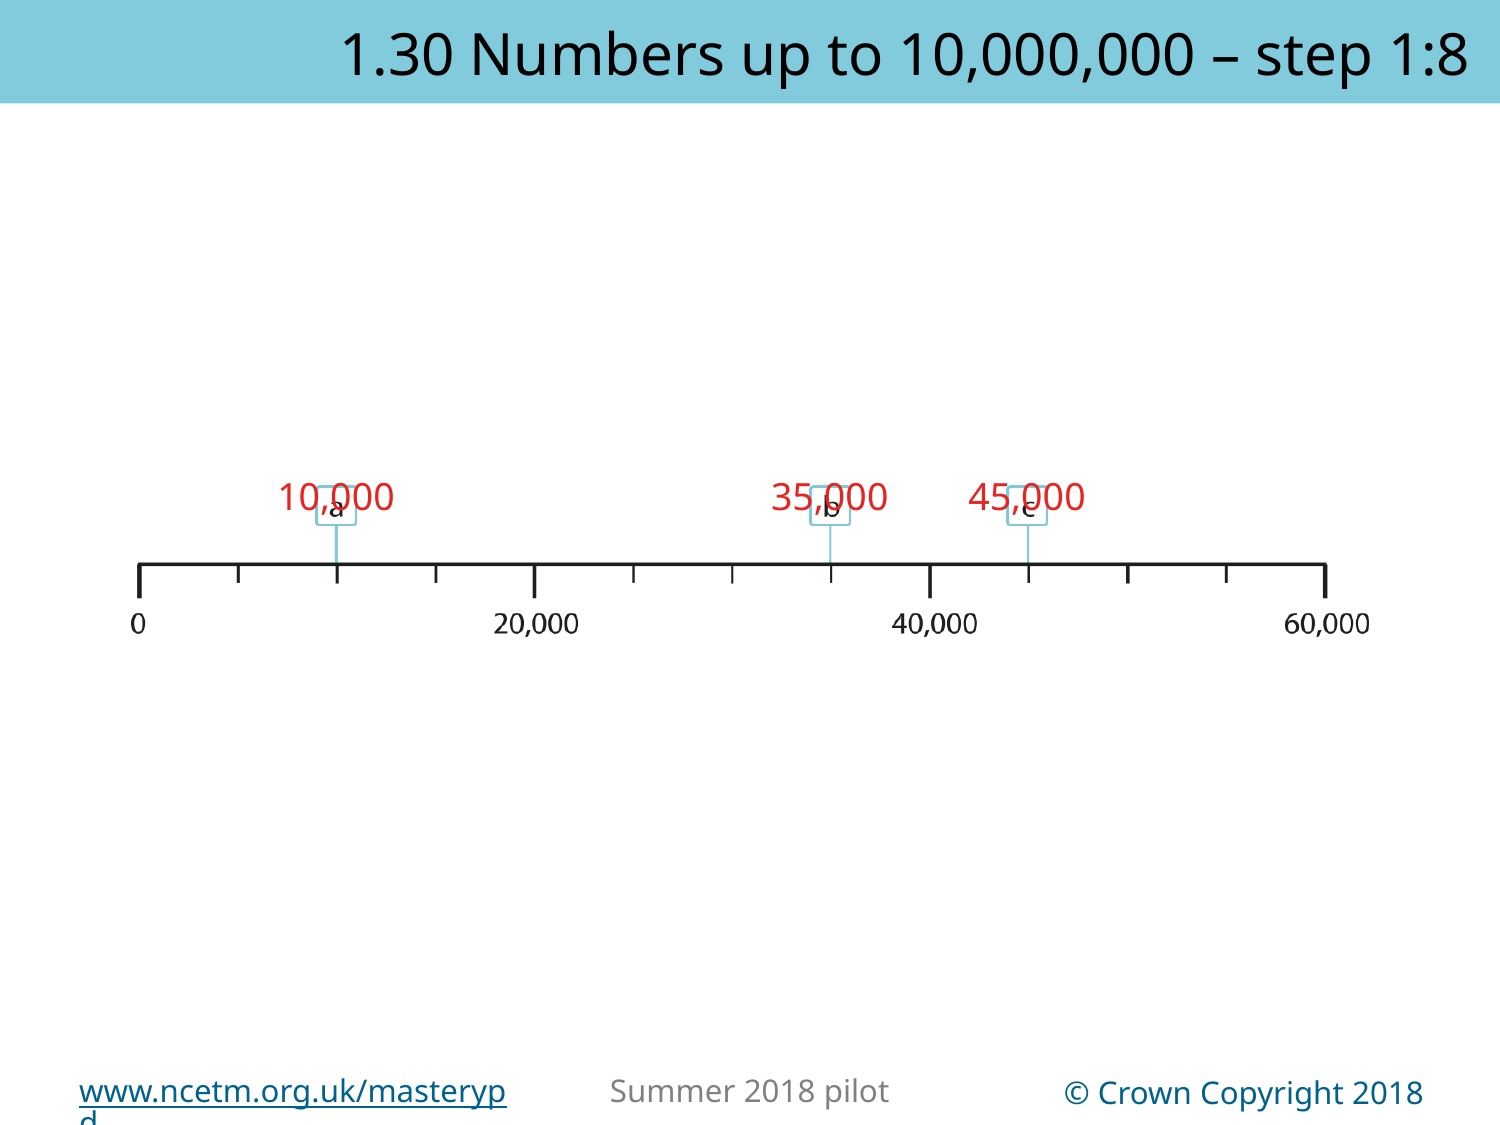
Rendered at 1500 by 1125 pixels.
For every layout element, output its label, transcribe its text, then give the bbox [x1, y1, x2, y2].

list 1.30 Numbers up to 10,000,000 – step 1:8 [0, 0, 1500, 104]
picture [130, 484, 1369, 638]
text_box 10,000 [262, 470, 410, 522]
text_box 45,000 [953, 470, 1101, 522]
text_box 35,000 [756, 470, 904, 522]
